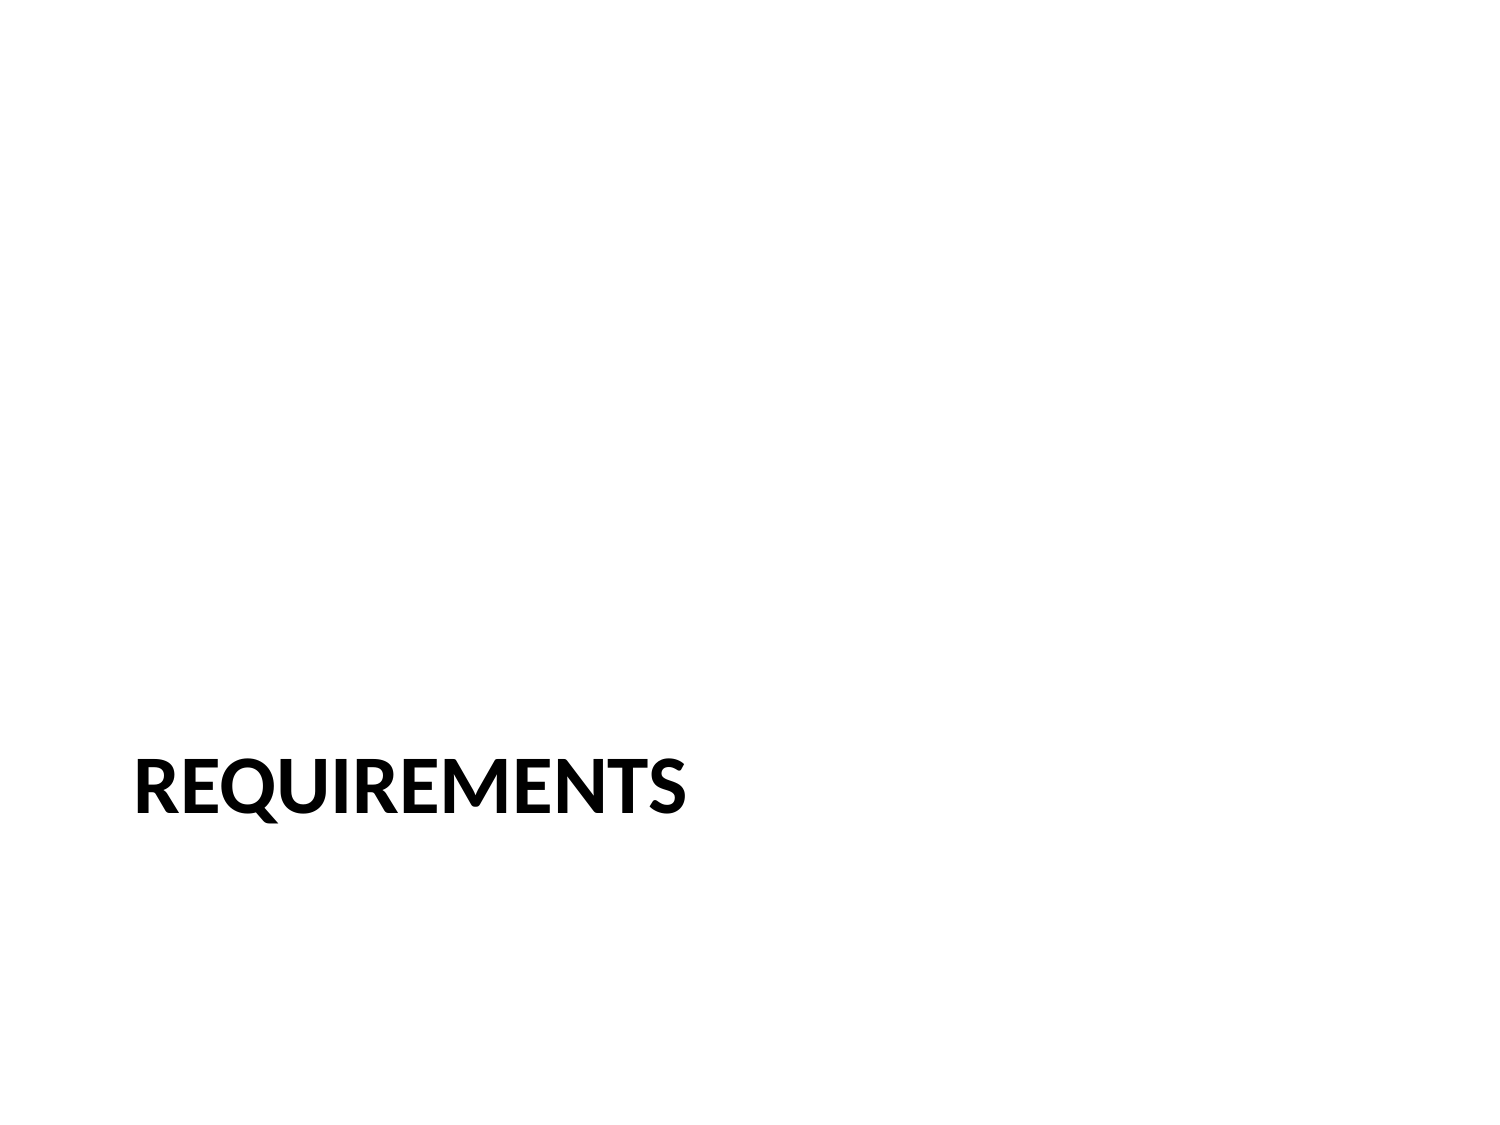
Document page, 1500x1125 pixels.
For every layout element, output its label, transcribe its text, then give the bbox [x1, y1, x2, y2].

title Requirements [118, 722, 1394, 947]
